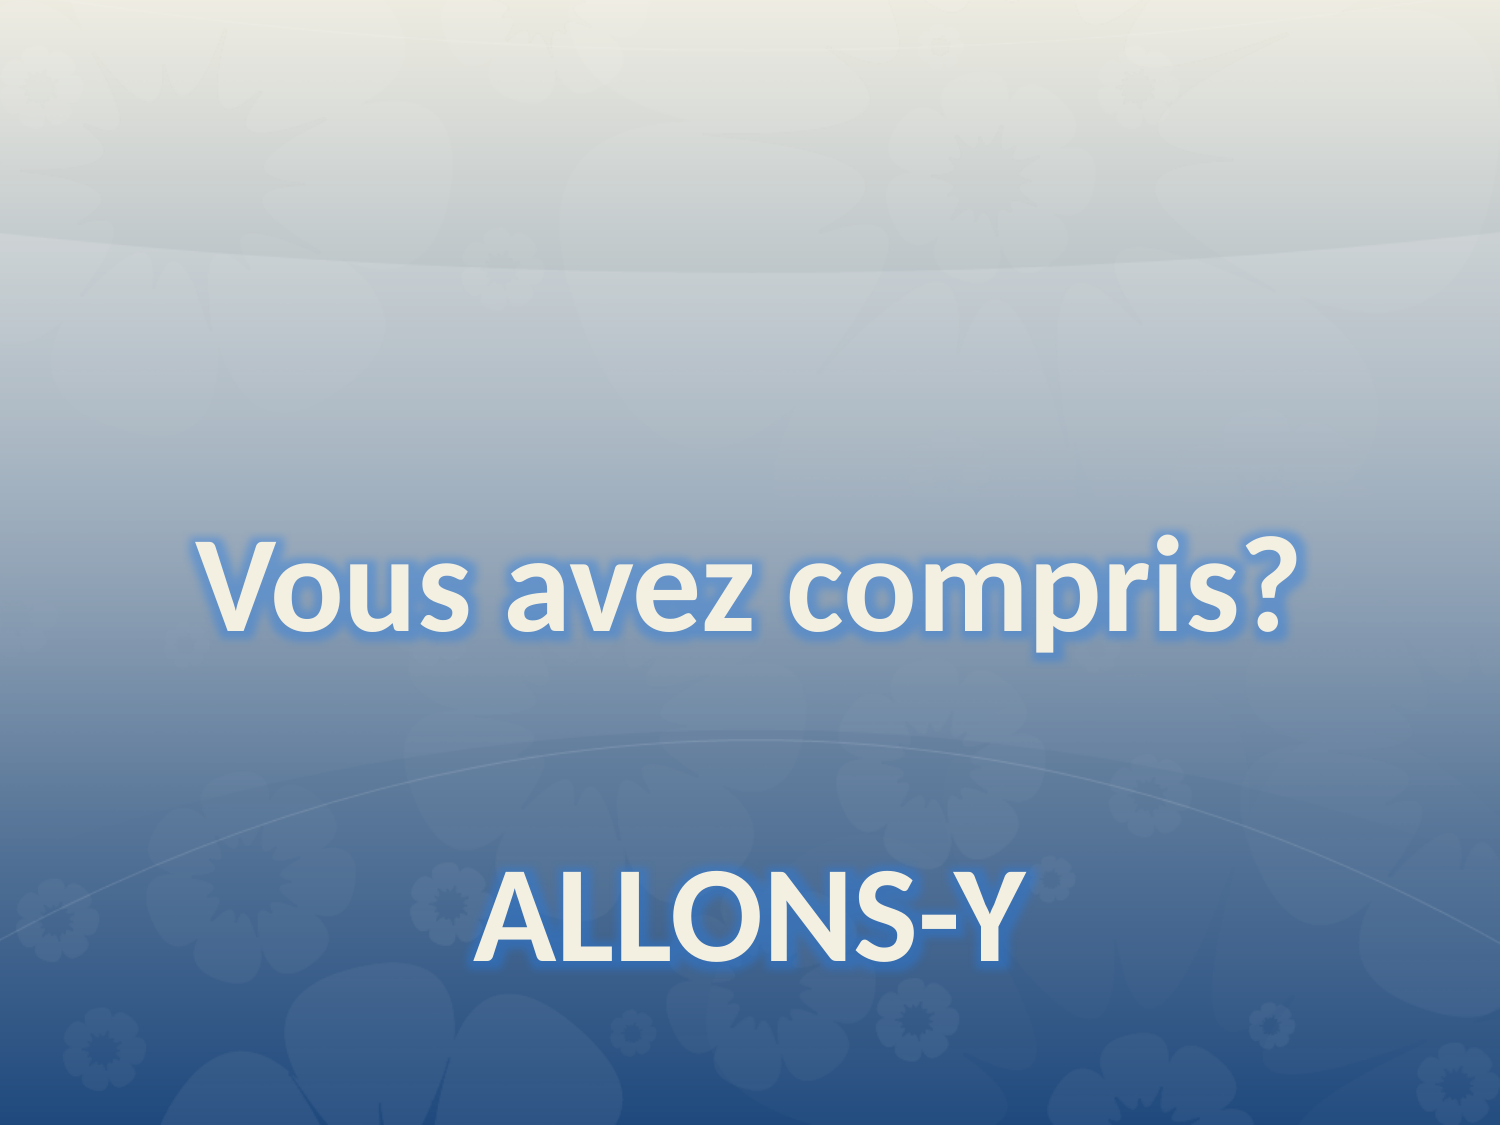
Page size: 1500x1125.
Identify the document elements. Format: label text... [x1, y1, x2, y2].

picture [0, 0, 1500, 1125]
text_box Vous avez compris? ALLONS-Y [180, 486, 1320, 997]
